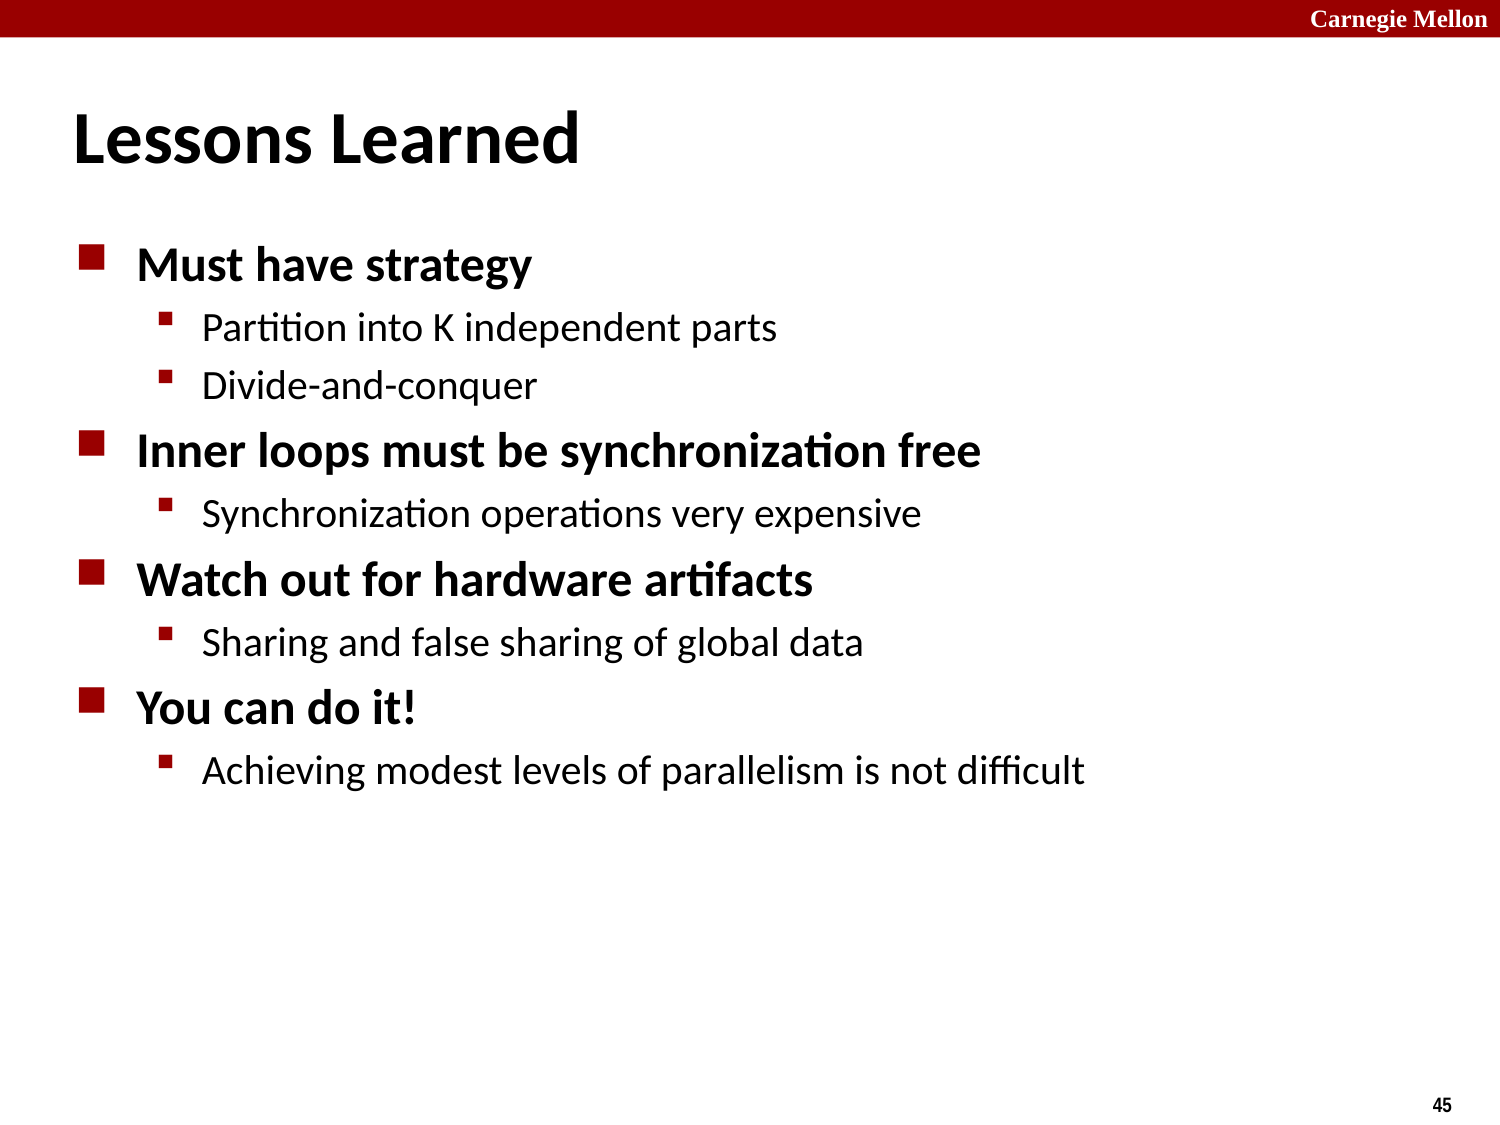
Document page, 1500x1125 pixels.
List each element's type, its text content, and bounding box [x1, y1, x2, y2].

list Must have strategy Partition into K independent parts Divide-and-conquer Inner loops must be synchronization free Synchronization operations very expensive Watch out for hardware artifacts Sharing and false sharing of global data You can do it! Achieving modest levels of parallelism is not difficult [64, 223, 1361, 1040]
title Lessons Learned [58, 71, 1305, 197]
